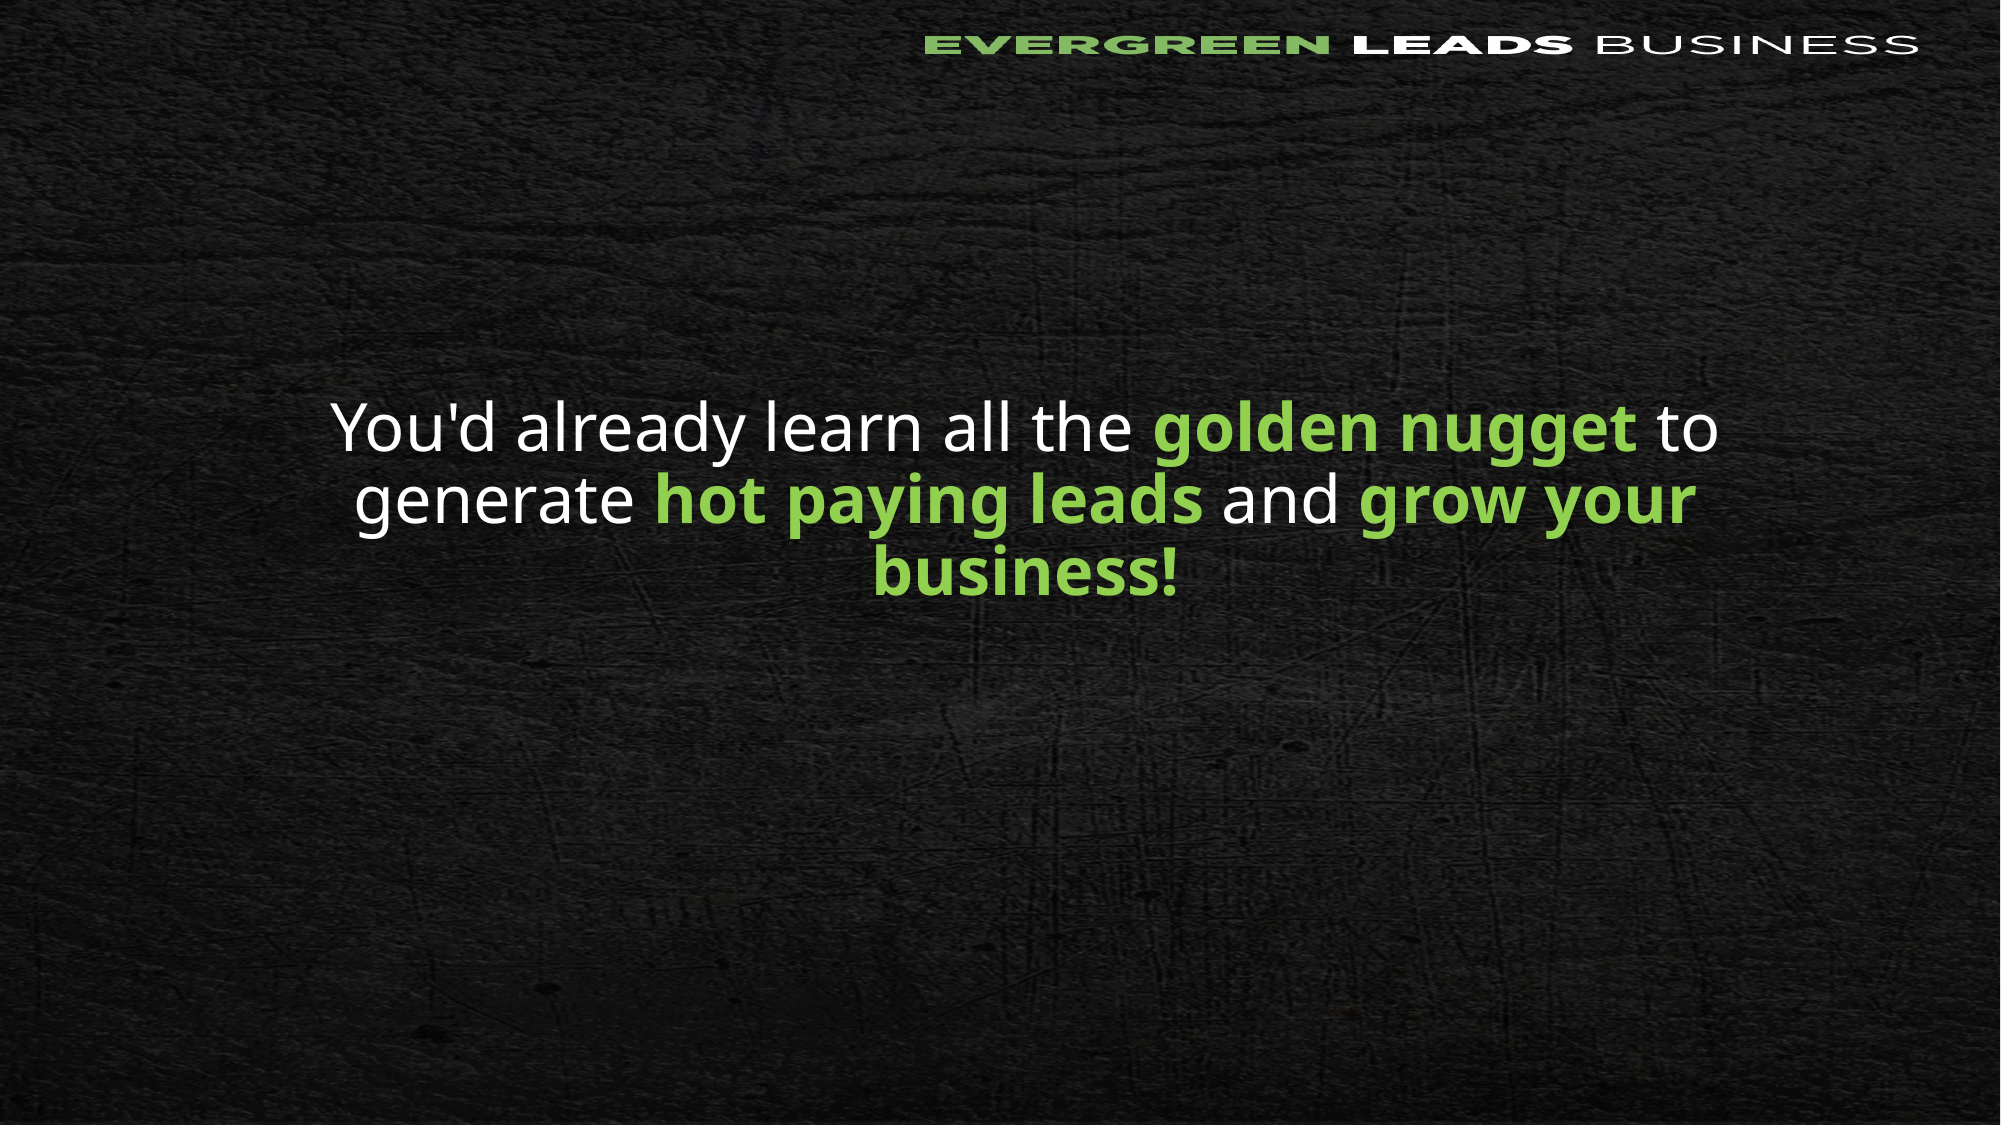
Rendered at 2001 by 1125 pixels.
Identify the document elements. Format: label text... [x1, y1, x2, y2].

picture [0, 0, 2001, 1125]
title You'd already learn all the golden nugget to generate hot paying leads and grow your business! [275, 443, 1776, 618]
